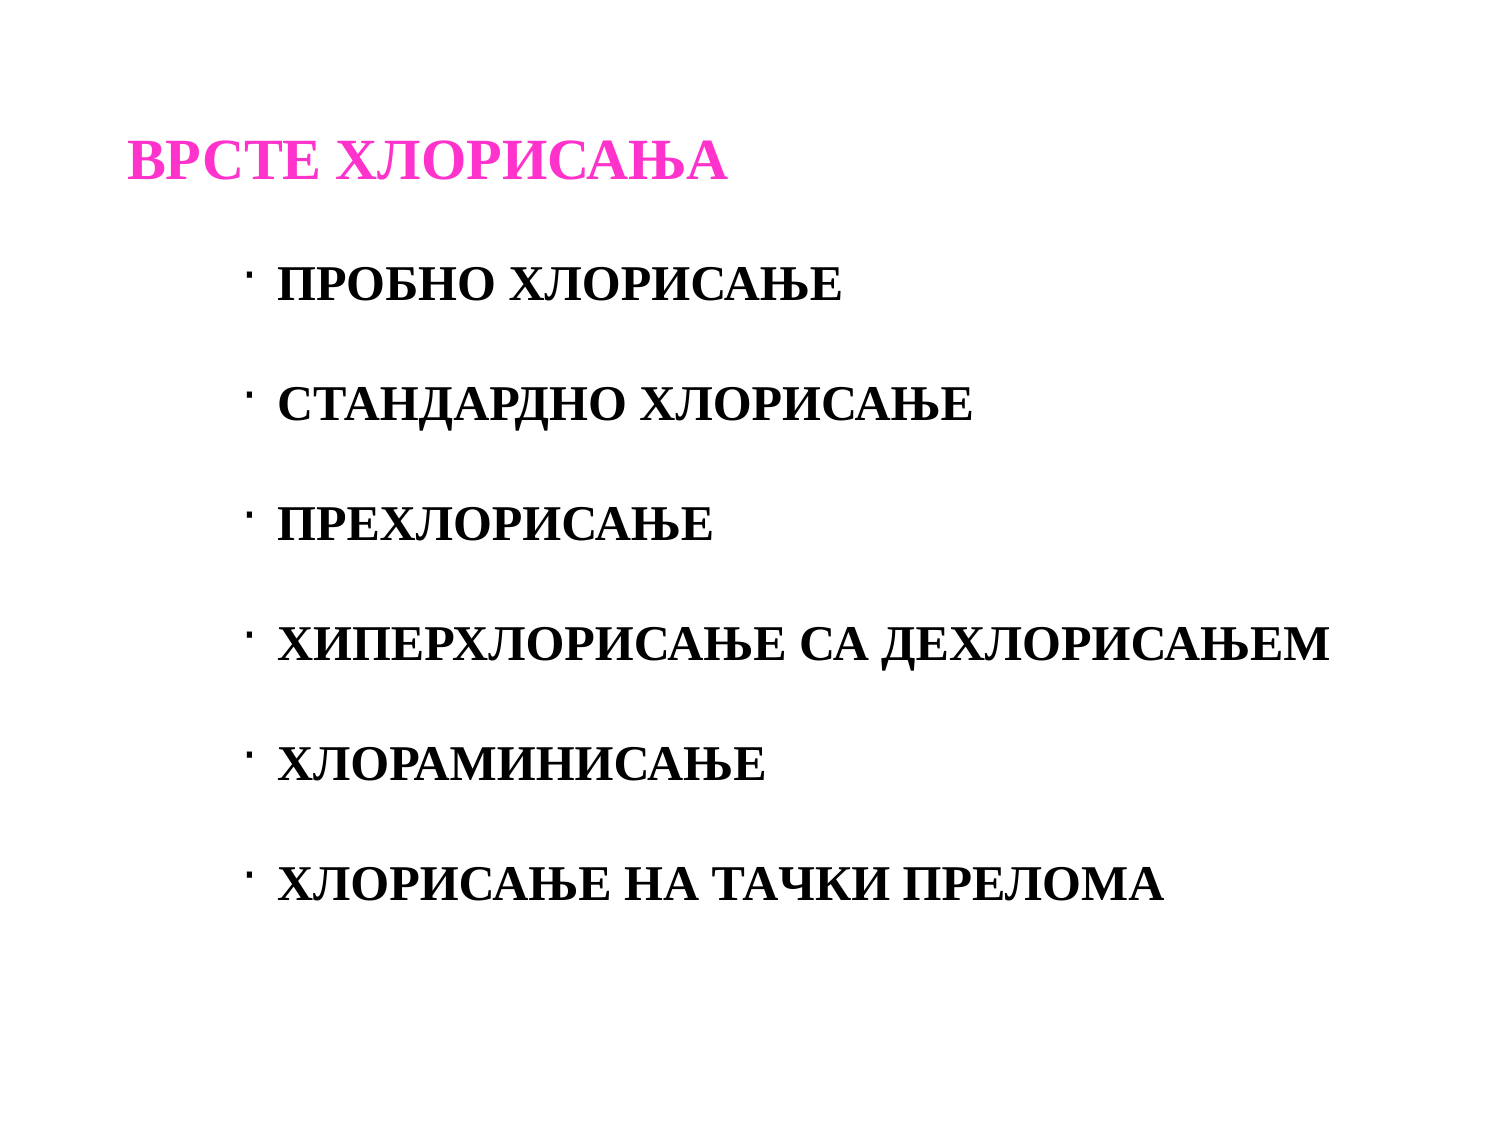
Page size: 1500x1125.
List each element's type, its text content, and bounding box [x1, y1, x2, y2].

text_box ВРСТЕ ХЛОРИСАЊА ПРОБНО ХЛОРИСАЊЕ СТАНДАРДНО ХЛОРИСАЊЕ ПРЕХЛОРИСАЊЕ ХИПЕРХЛОРИСАЊЕ СА ДЕХЛОРИСАЊЕМ ХЛОРАМИНИСАЊЕ ХЛОРИСАЊЕ НА ТАЧКИ ПРЕЛОМА [112, 113, 1350, 1004]
